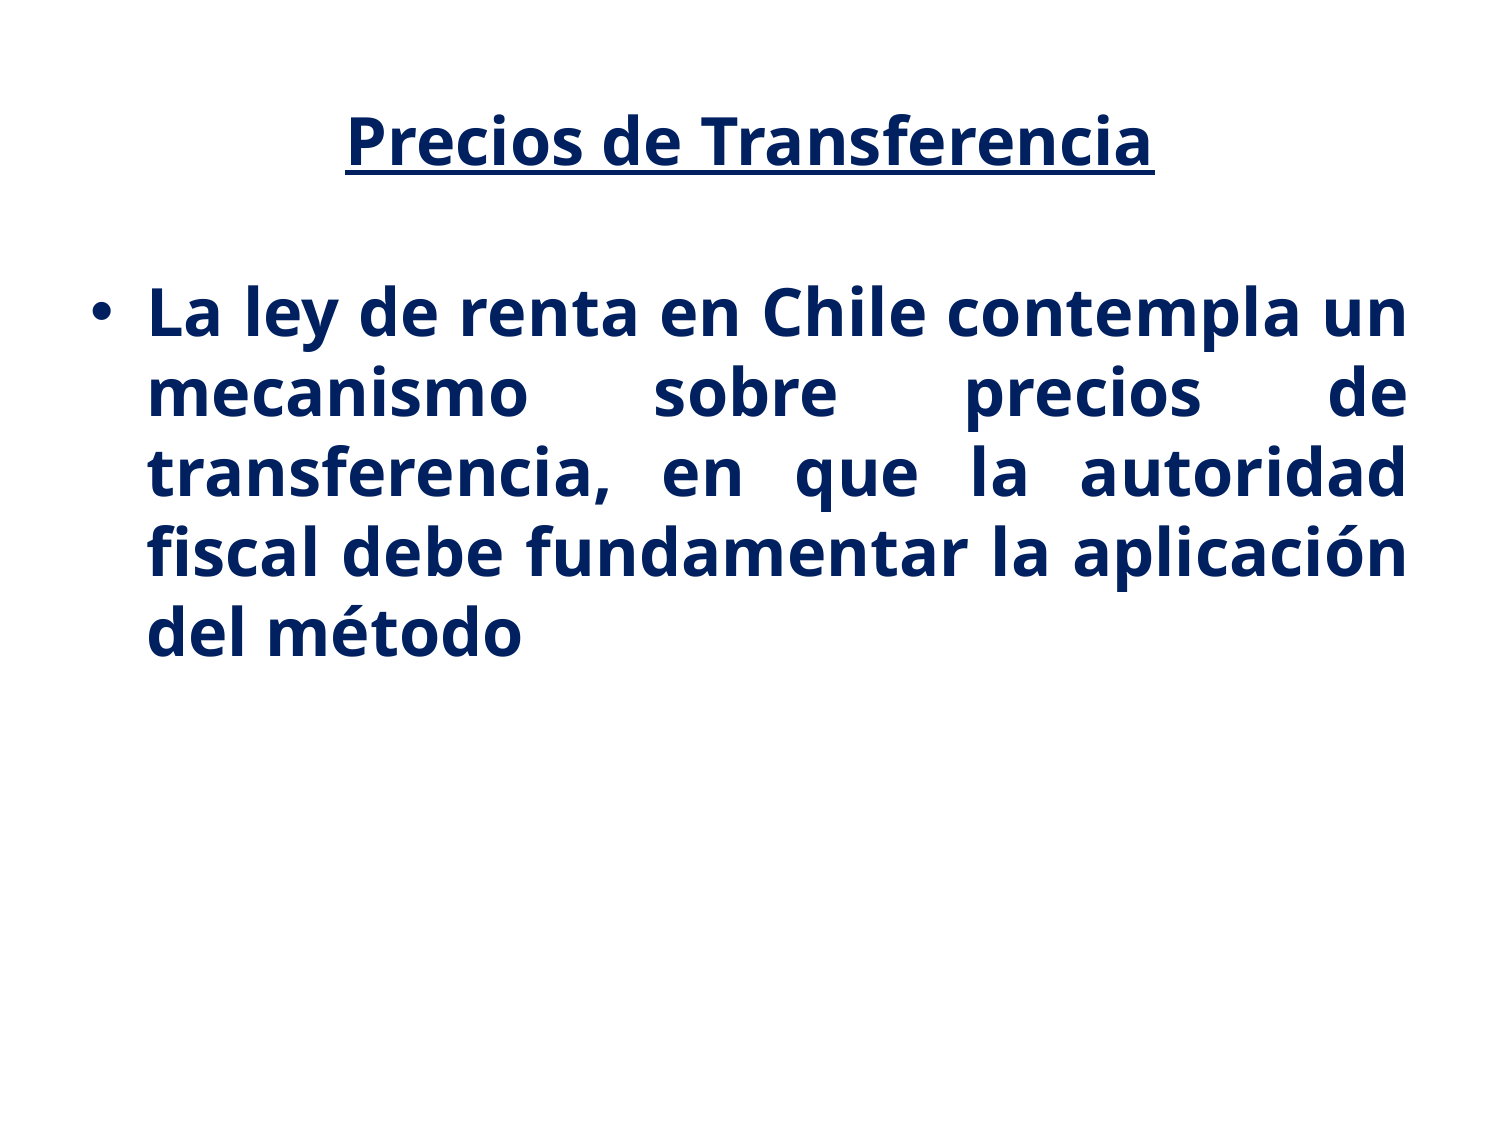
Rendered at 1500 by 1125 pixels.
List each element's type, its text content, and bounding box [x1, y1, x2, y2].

list La ley de renta en Chile contempla un mecanismo sobre precios de transferencia, en que la autoridad fiscal debe fundamentar la aplicación del método [74, 262, 1426, 1006]
title Precios de Transferencia [74, 44, 1426, 233]
